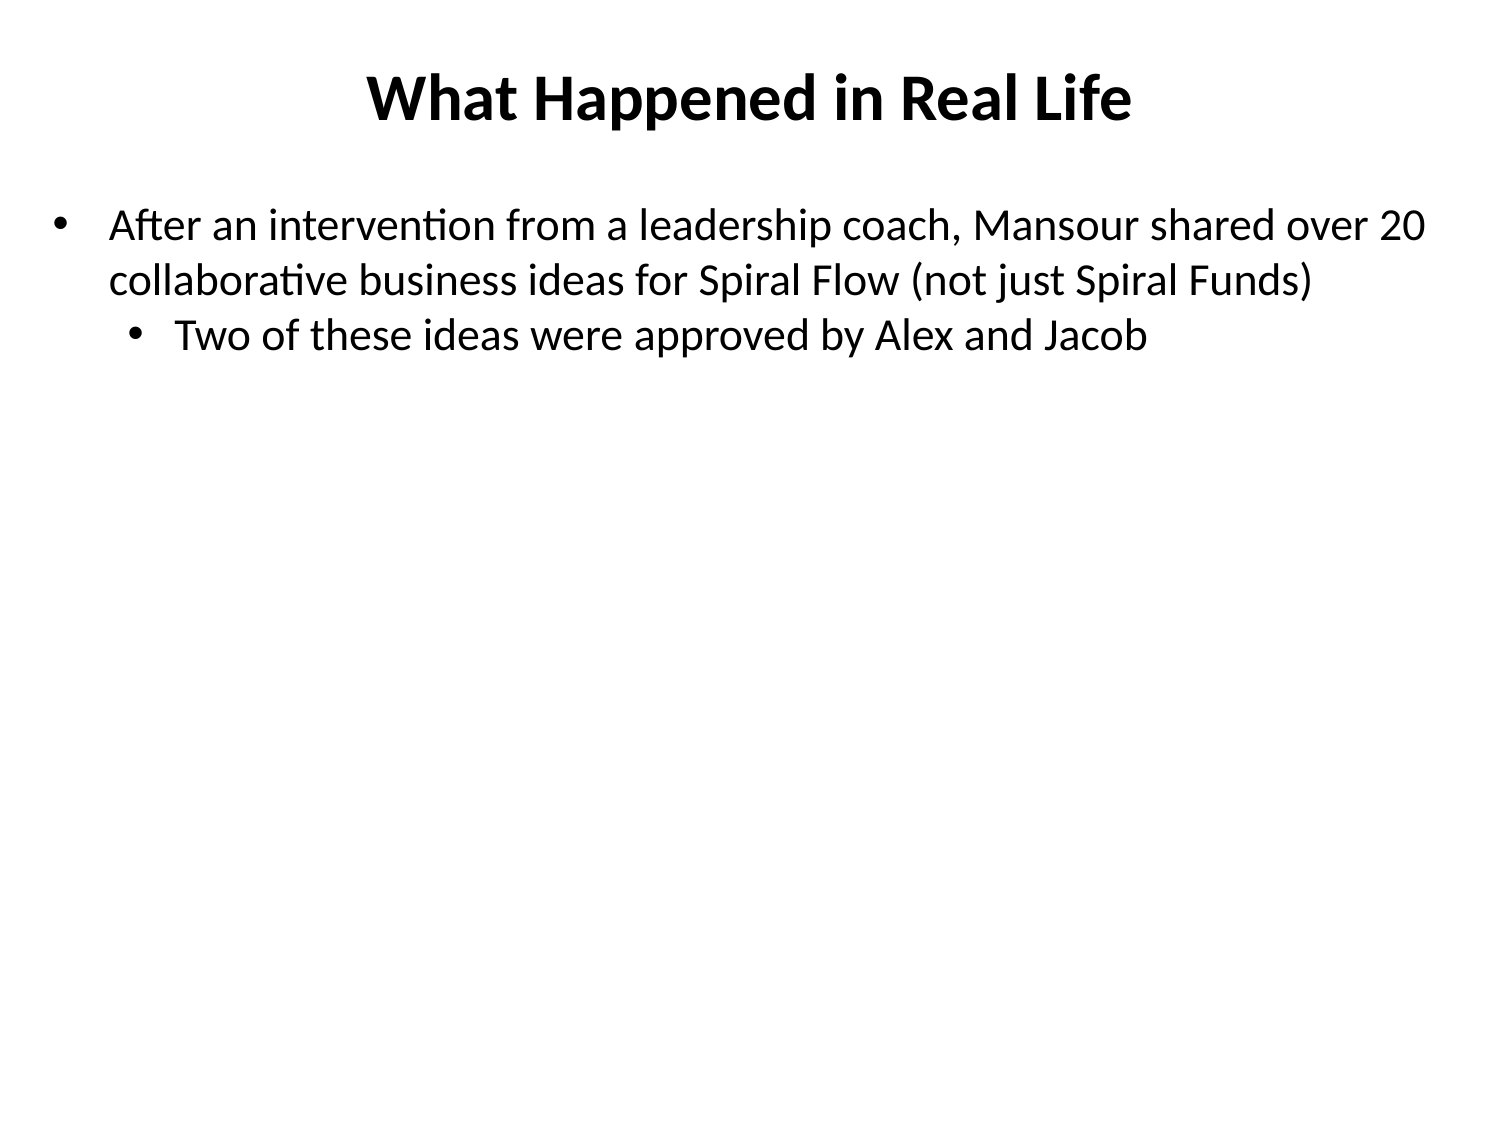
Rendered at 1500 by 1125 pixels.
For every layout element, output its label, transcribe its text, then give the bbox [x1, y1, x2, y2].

list After an intervention from a leadership coach, Mansour shared over 20 collaborative business ideas for Spiral Flow (not just Spiral Funds) Two of these ideas were approved by Alex and Jacob [37, 187, 1450, 1125]
title What Happened in Real Life [75, 0, 1425, 188]
